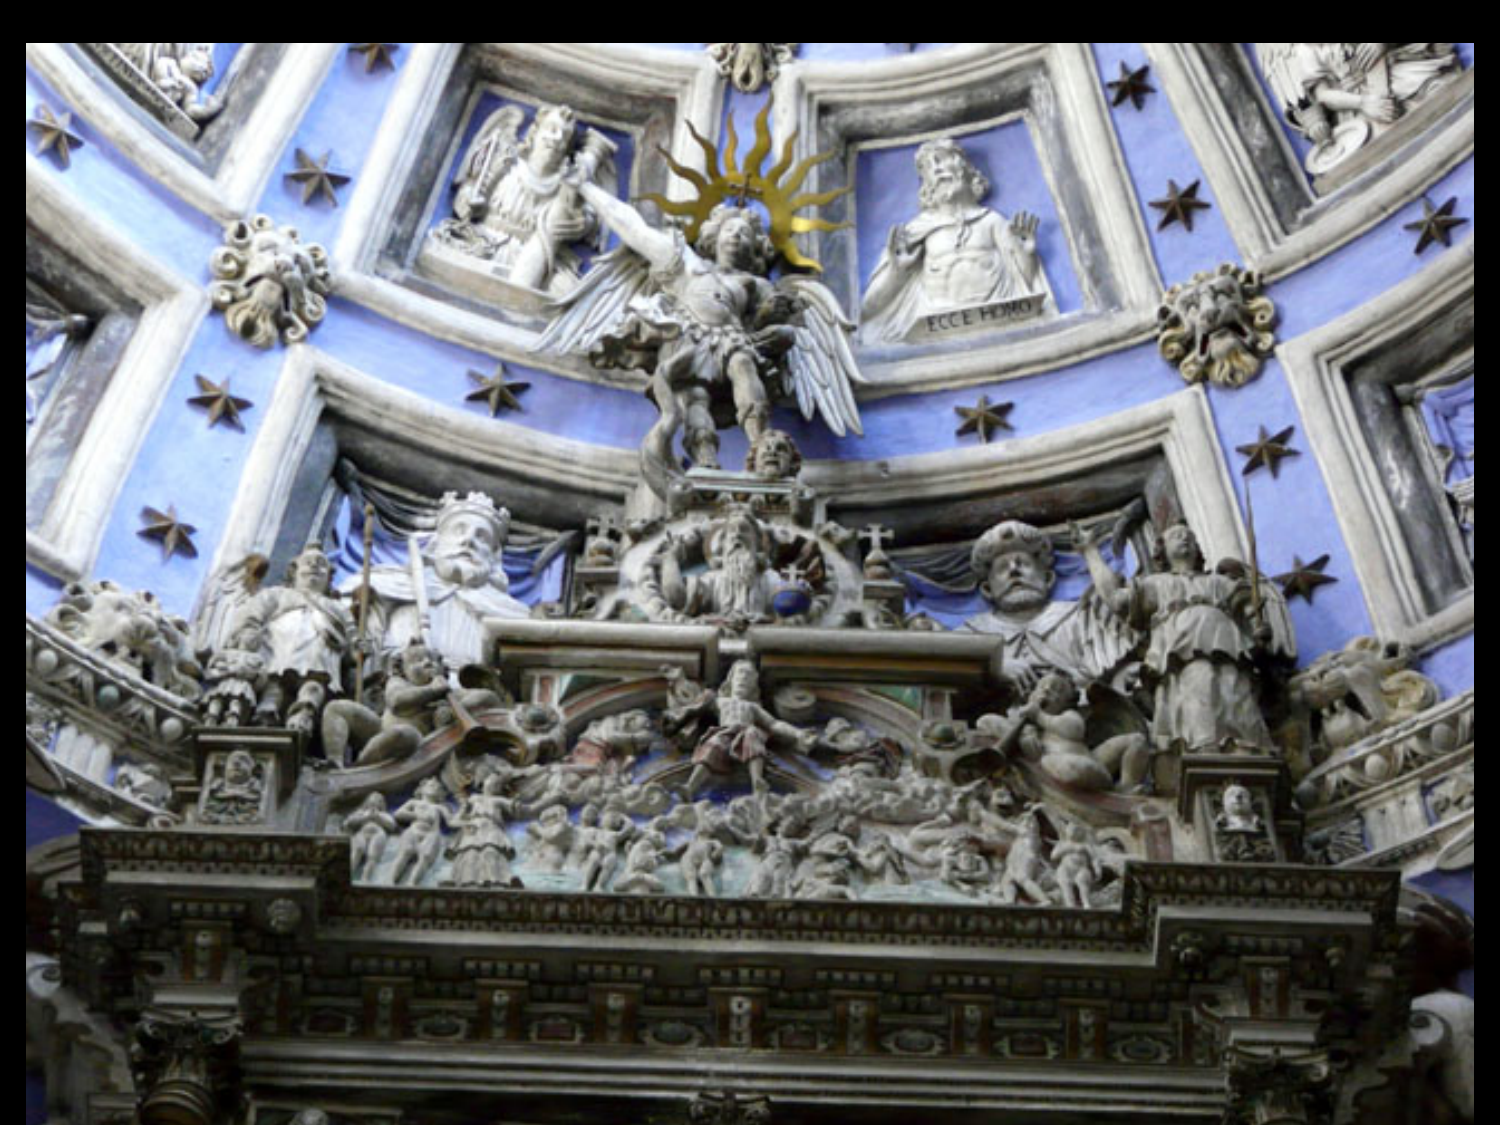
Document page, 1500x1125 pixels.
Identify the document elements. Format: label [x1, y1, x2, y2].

list [25, 42, 1475, 1125]
